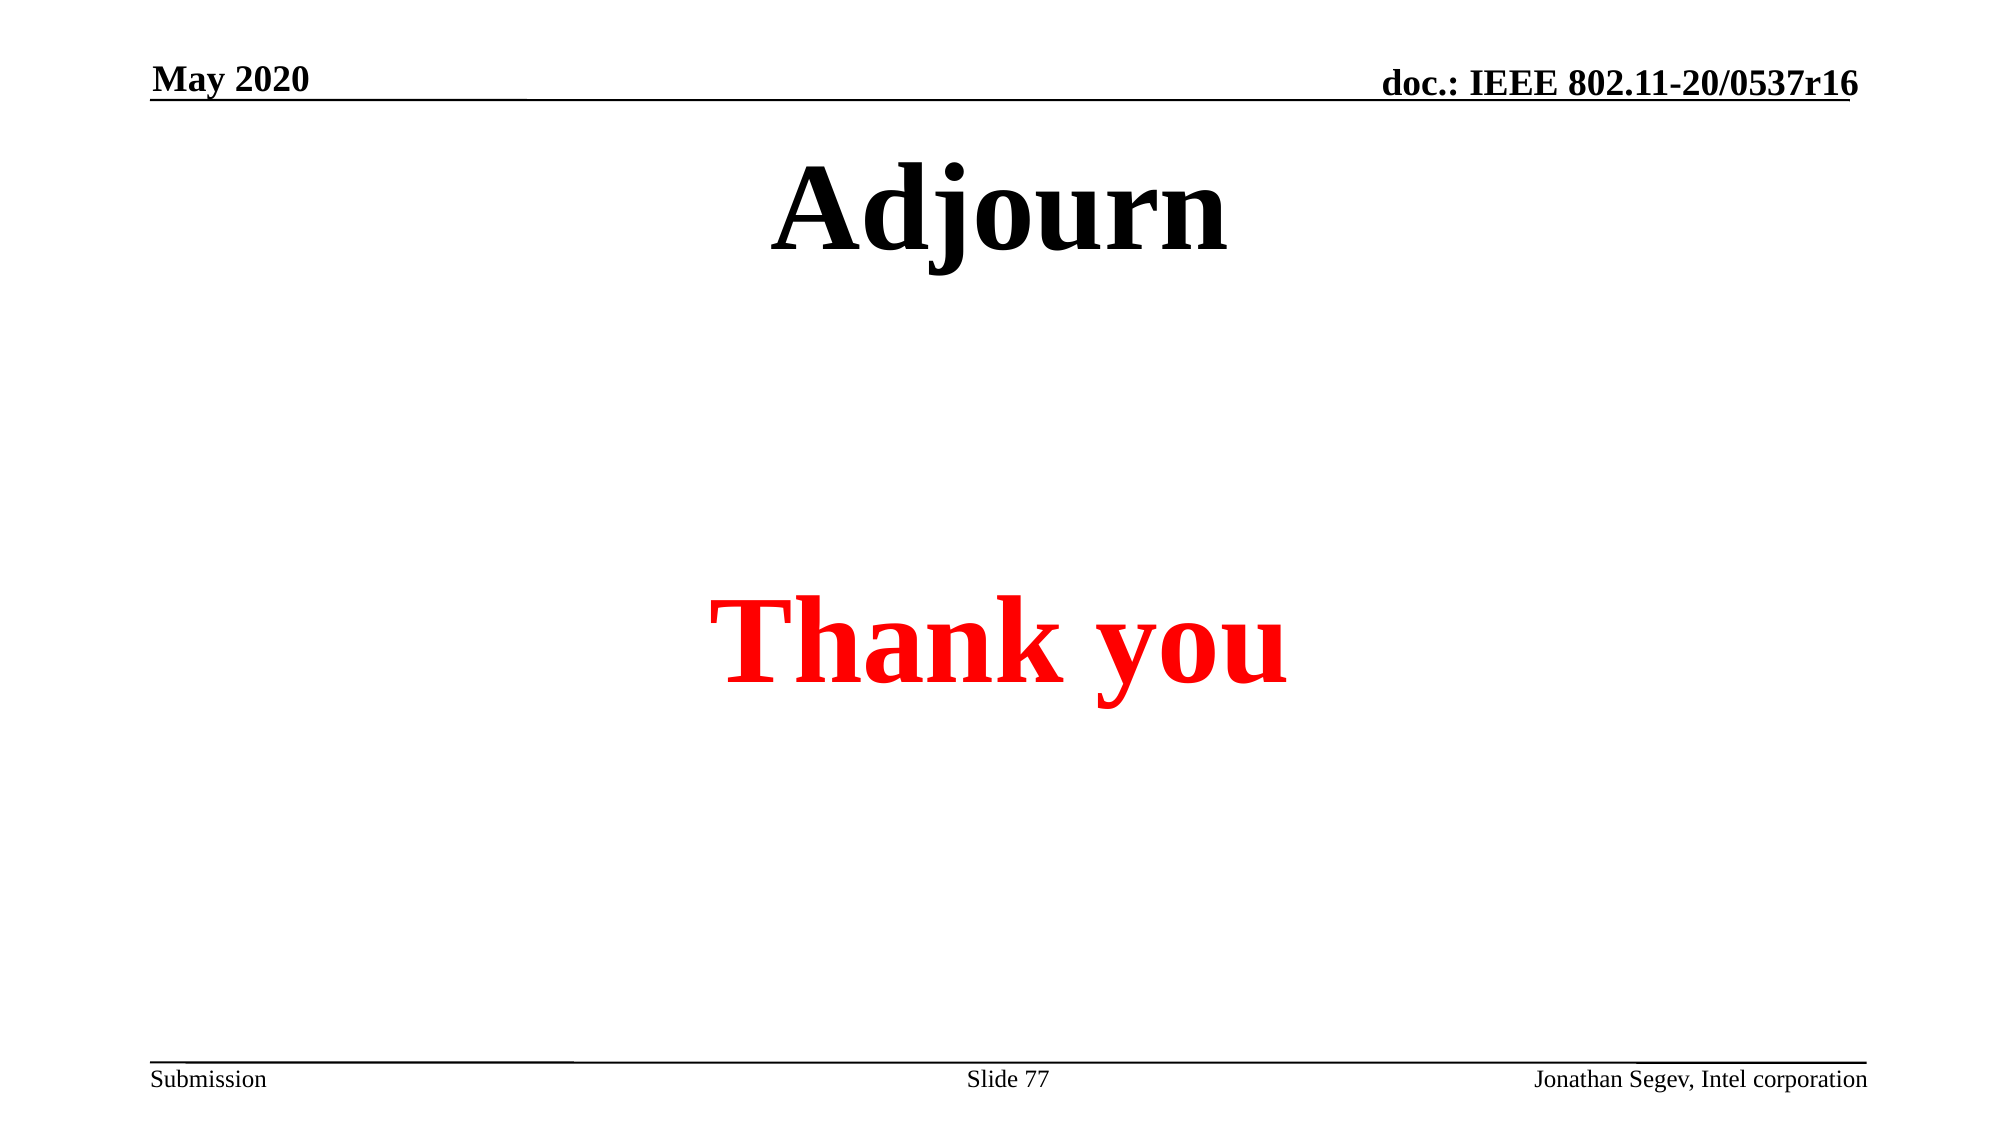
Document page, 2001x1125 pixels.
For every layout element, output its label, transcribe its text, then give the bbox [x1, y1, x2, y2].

title Adjourn [149, 112, 1850, 288]
slide_number Slide 77 [950, 1061, 1067, 1123]
list Thank you [149, 324, 1850, 1000]
footer Jonathan Segev, Intel corporation [1171, 1061, 1869, 1093]
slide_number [152, 54, 563, 100]
